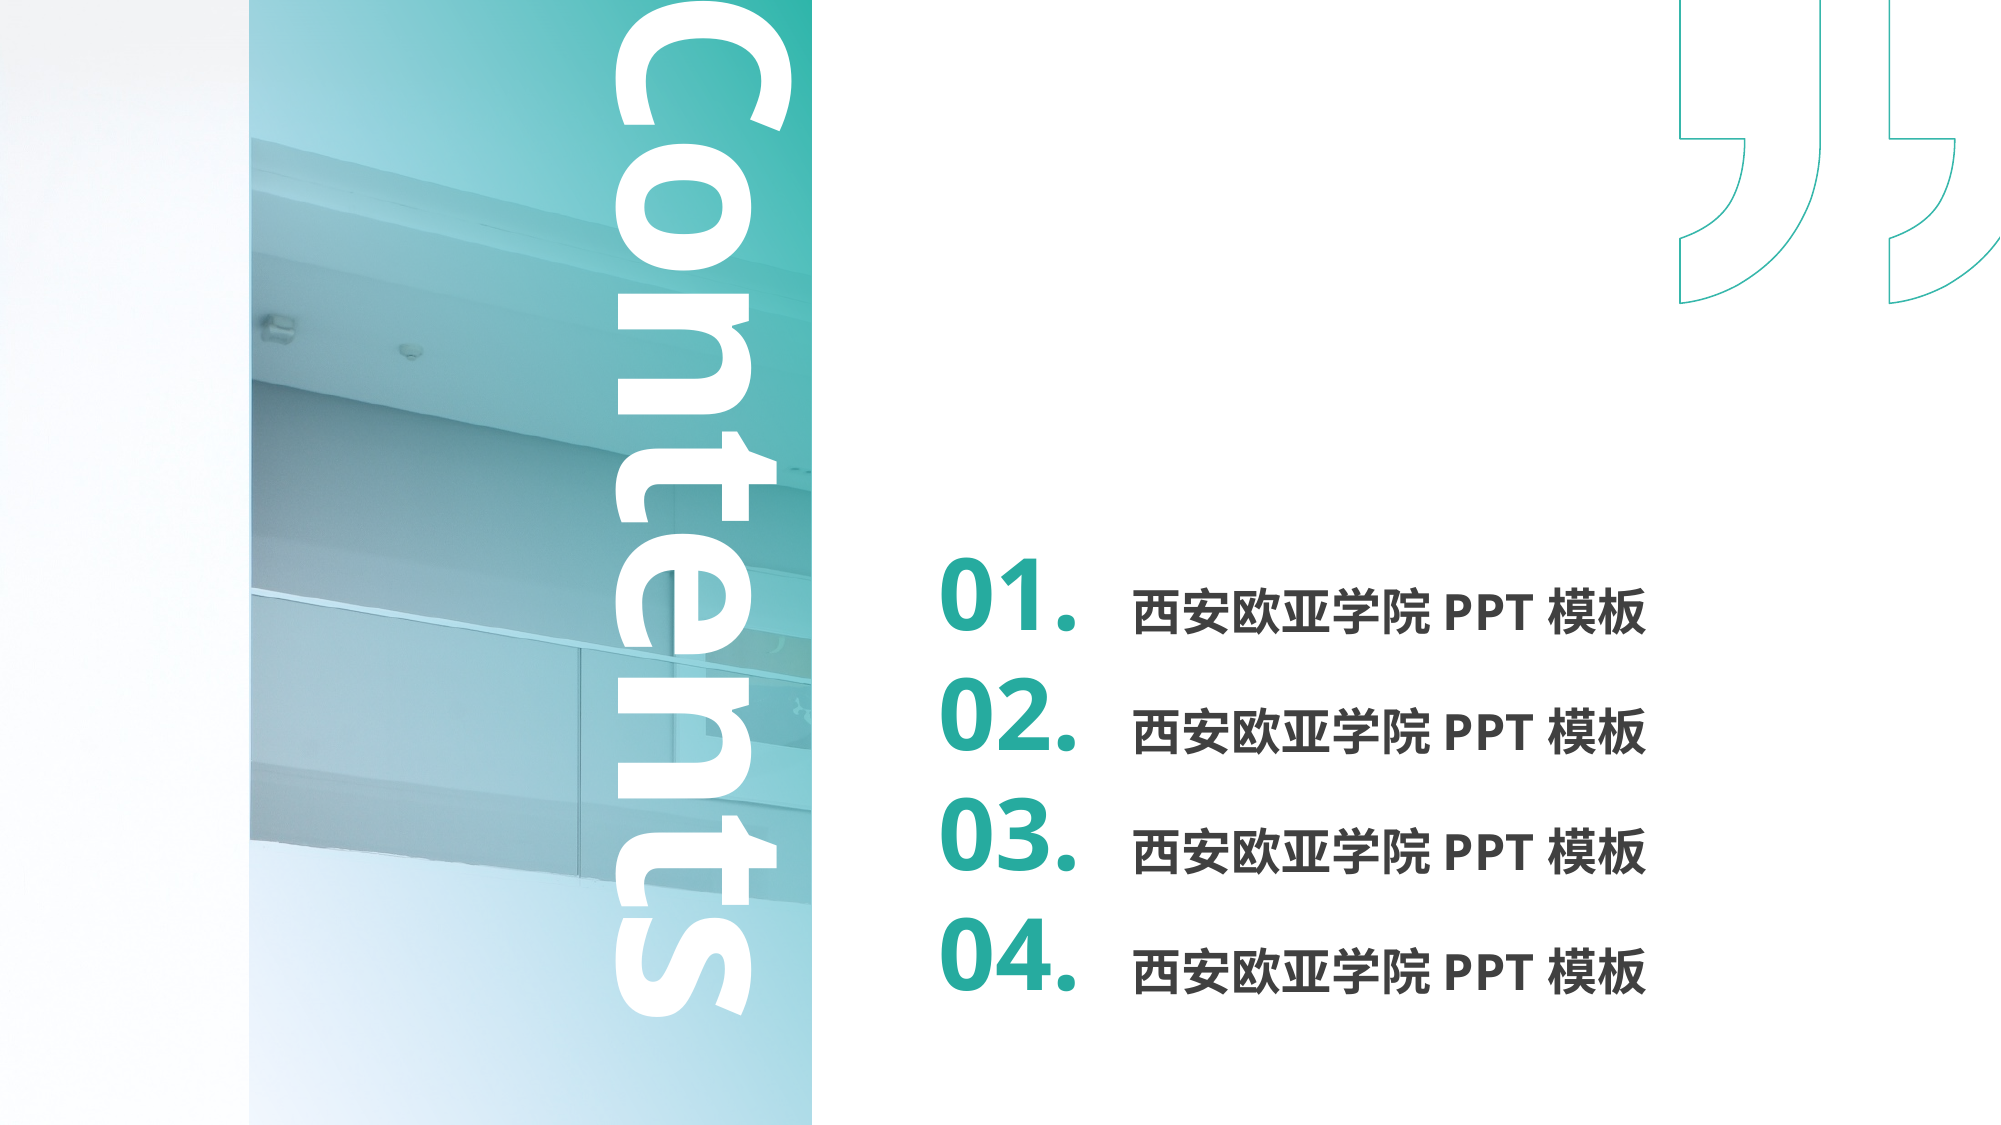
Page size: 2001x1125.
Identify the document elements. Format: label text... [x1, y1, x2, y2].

text_box 01. 西安欧亚学院PPT模板 02. 西安欧亚学院PPT模板 03. 西安欧亚学院PPT模板 04. 西安欧亚学院PPT模板 [923, 522, 1728, 1078]
picture [0, 0, 811, 1125]
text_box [1679, 0, 2000, 304]
